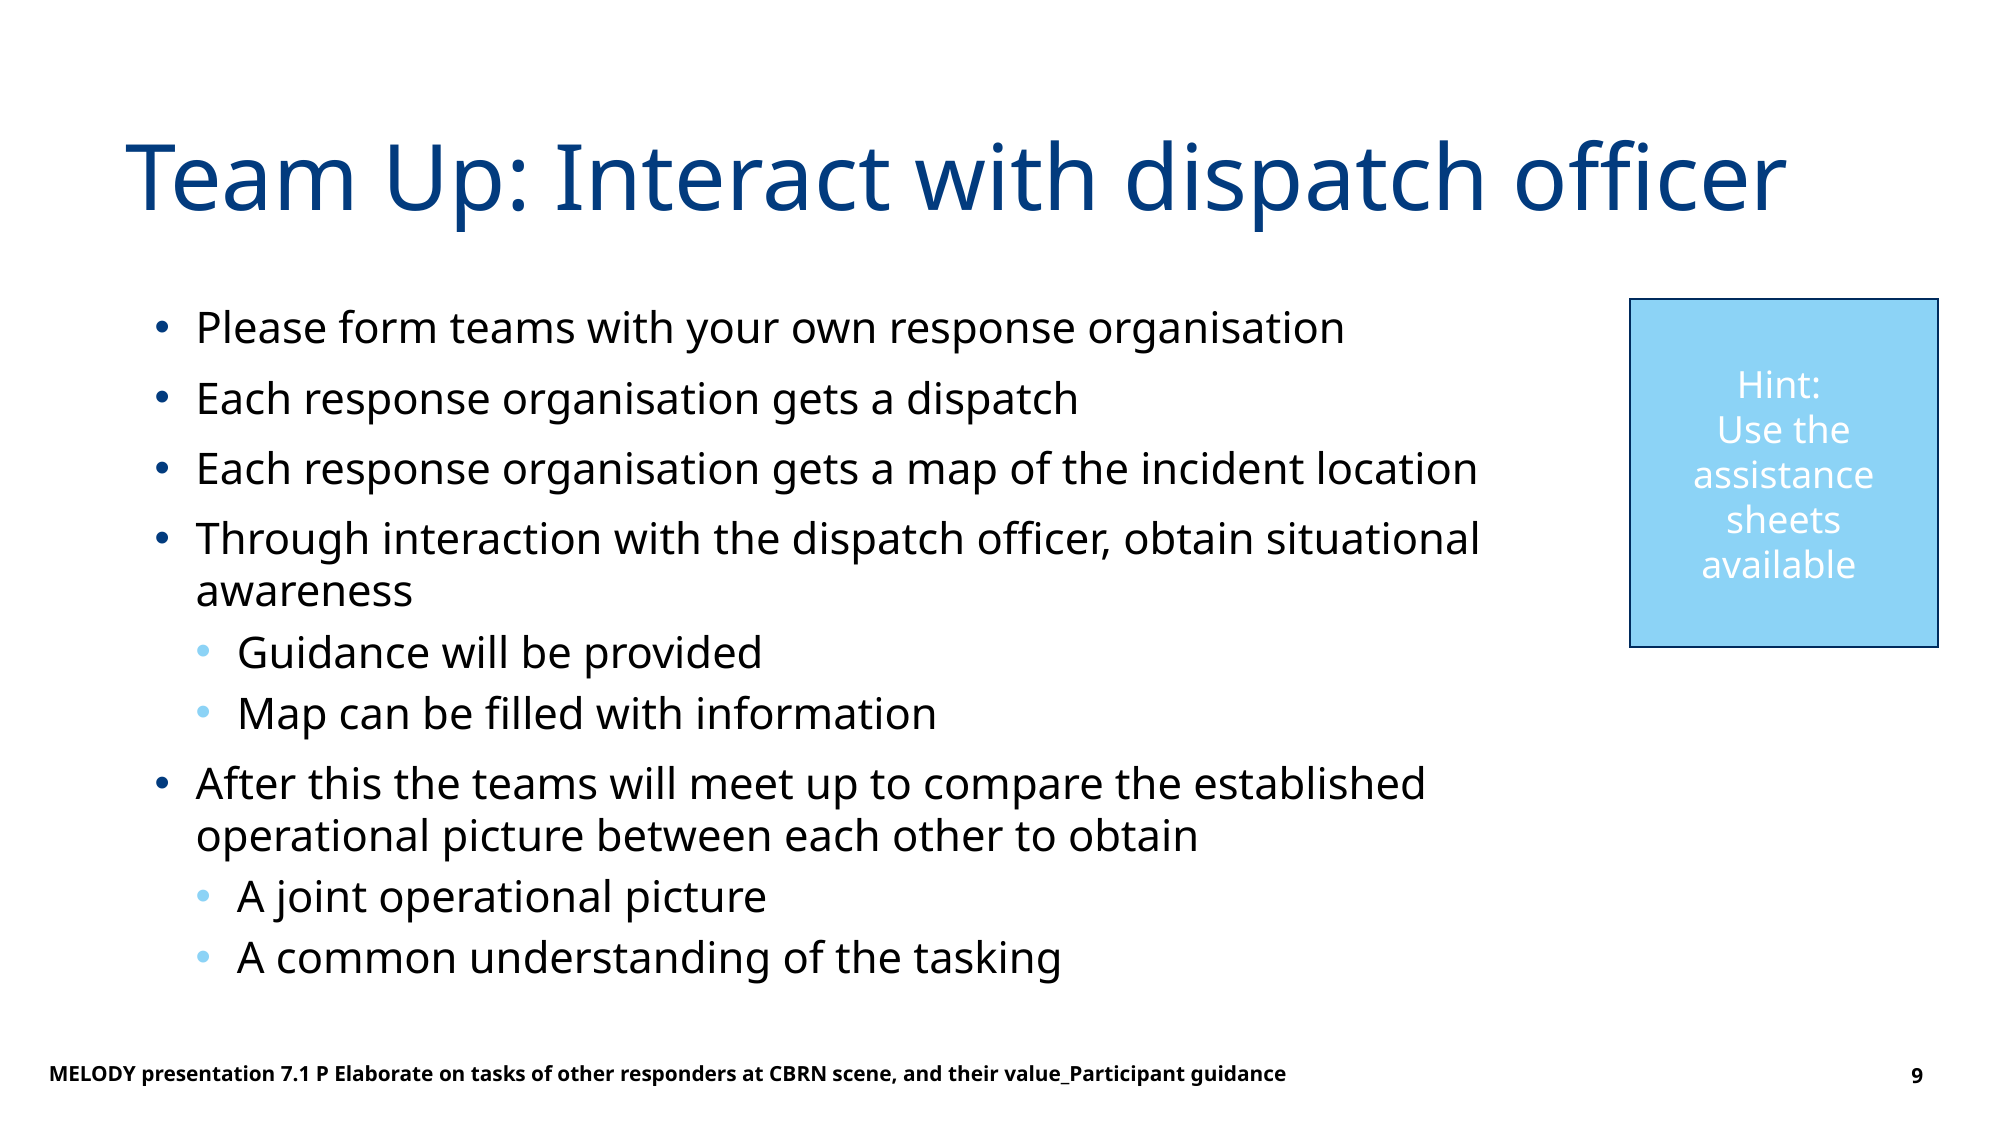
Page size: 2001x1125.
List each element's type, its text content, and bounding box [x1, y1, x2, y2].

slide_number 9 [1473, 1062, 1924, 1101]
text_box Hint: Use the assistance sheets available [1629, 298, 1939, 648]
footer MELODY presentation 7.1 P Elaborate on tasks of other responders at CBRN scene, and their value_Participant guidance [49, 1062, 1817, 1088]
title Team Up: Interact with dispatch officer [125, 131, 1875, 293]
list Please form teams with your own response organisation Each response organisation gets a dispatch Each response organisation gets a map of the incident location Through interaction with the dispatch officer, obtain situational awareness Guidance will be provided Map can be filled with information After this the teams will meet up to compare the established operational picture between each other to obtain A joint operational picture A common understanding of the tasking [125, 292, 1615, 999]
